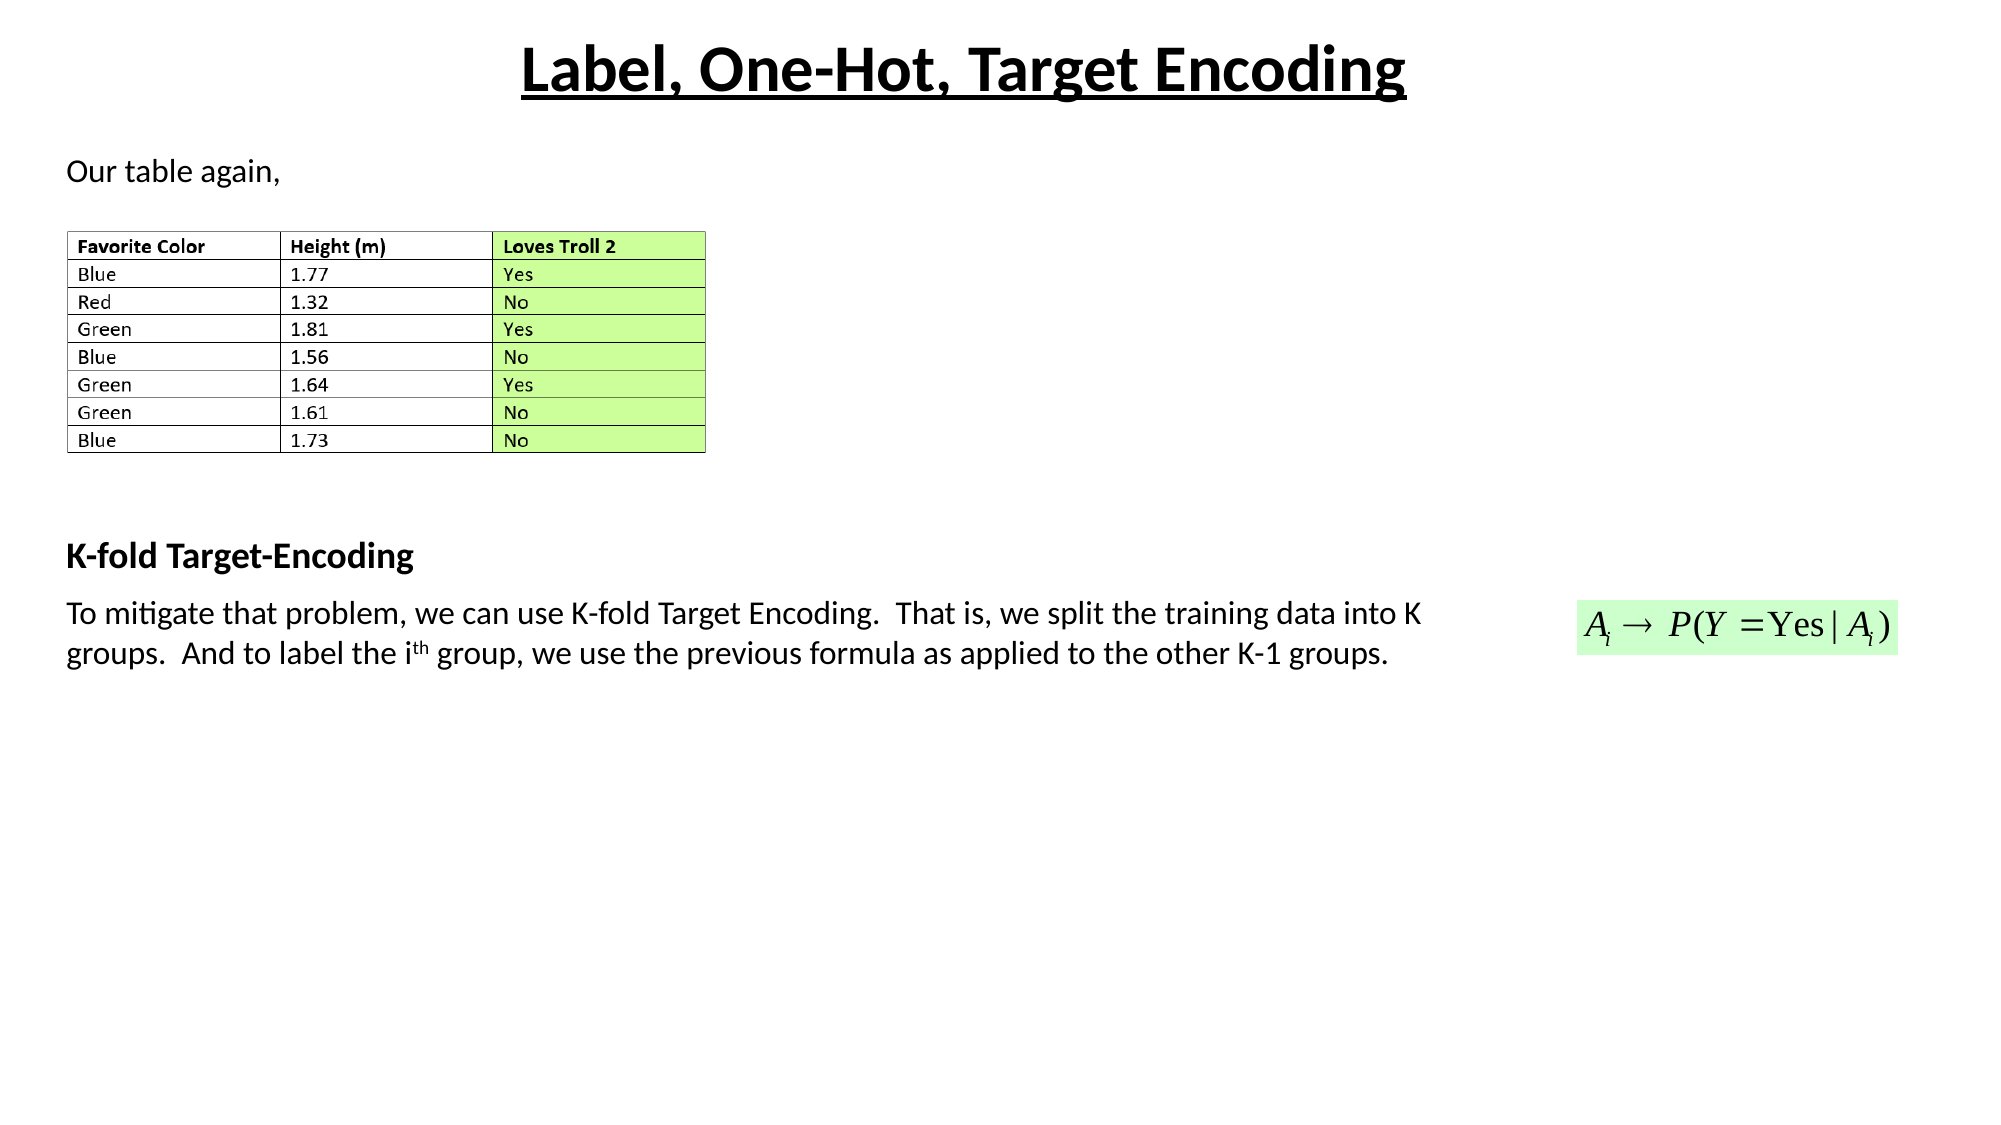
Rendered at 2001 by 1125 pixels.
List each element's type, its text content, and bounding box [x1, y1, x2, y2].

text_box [1576, 599, 1899, 656]
text_box K-fold Target-Encoding [51, 523, 520, 584]
text_box To mitigate that problem, we can use K-fold Target Encoding. That is, we split the training data into K groups. And to label the ith group, we use the previous formula as applied to the other K-1 groups. [51, 584, 1539, 679]
text_box Label, One-Hot, Target Encoding [506, 16, 1539, 112]
text_box Our table again, [51, 142, 592, 197]
picture [62, 226, 711, 456]
